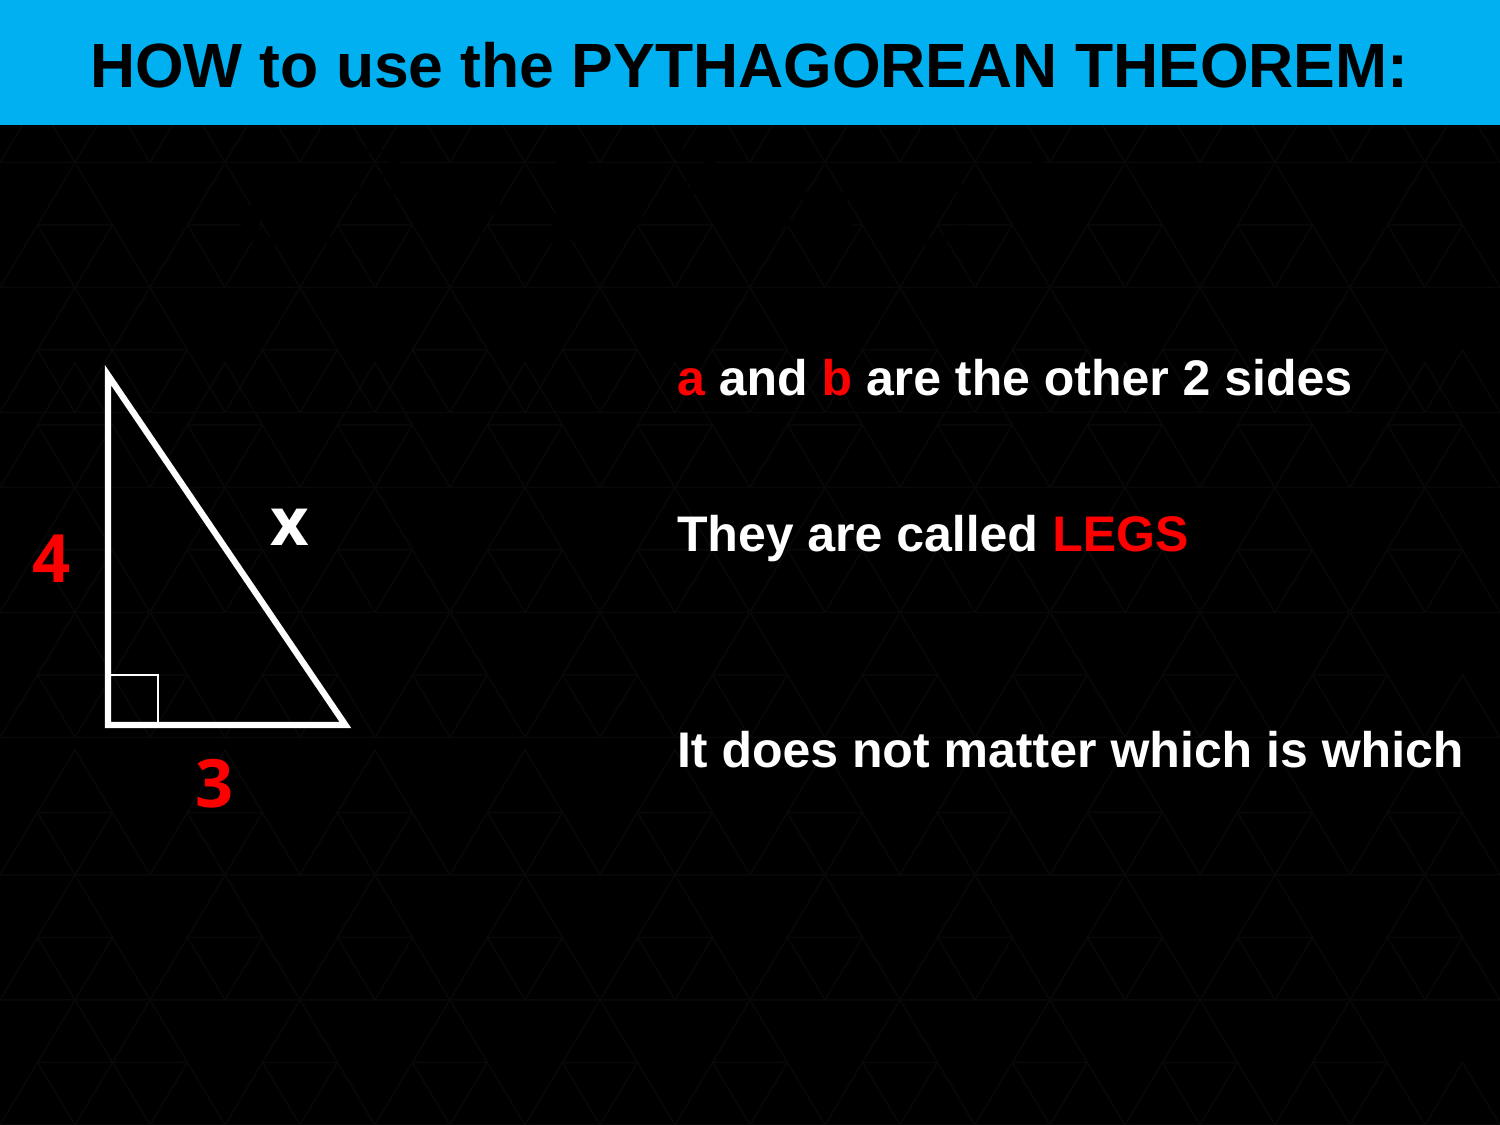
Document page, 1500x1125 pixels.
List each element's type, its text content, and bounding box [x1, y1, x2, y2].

text_box They are called LEGS [662, 462, 1488, 600]
text_box [107, 675, 158, 725]
text_box a and b are the other 2 sides [662, 306, 1488, 444]
text_box [107, 375, 346, 726]
text_box 3 [157, 737, 271, 825]
text_box HOW to use the PYTHAGOREAN THEOREM: [0, 0, 1500, 125]
text_box x [232, 474, 346, 563]
text_box 4 [0, 512, 108, 600]
text_box It does not matter which is which [662, 678, 1488, 816]
